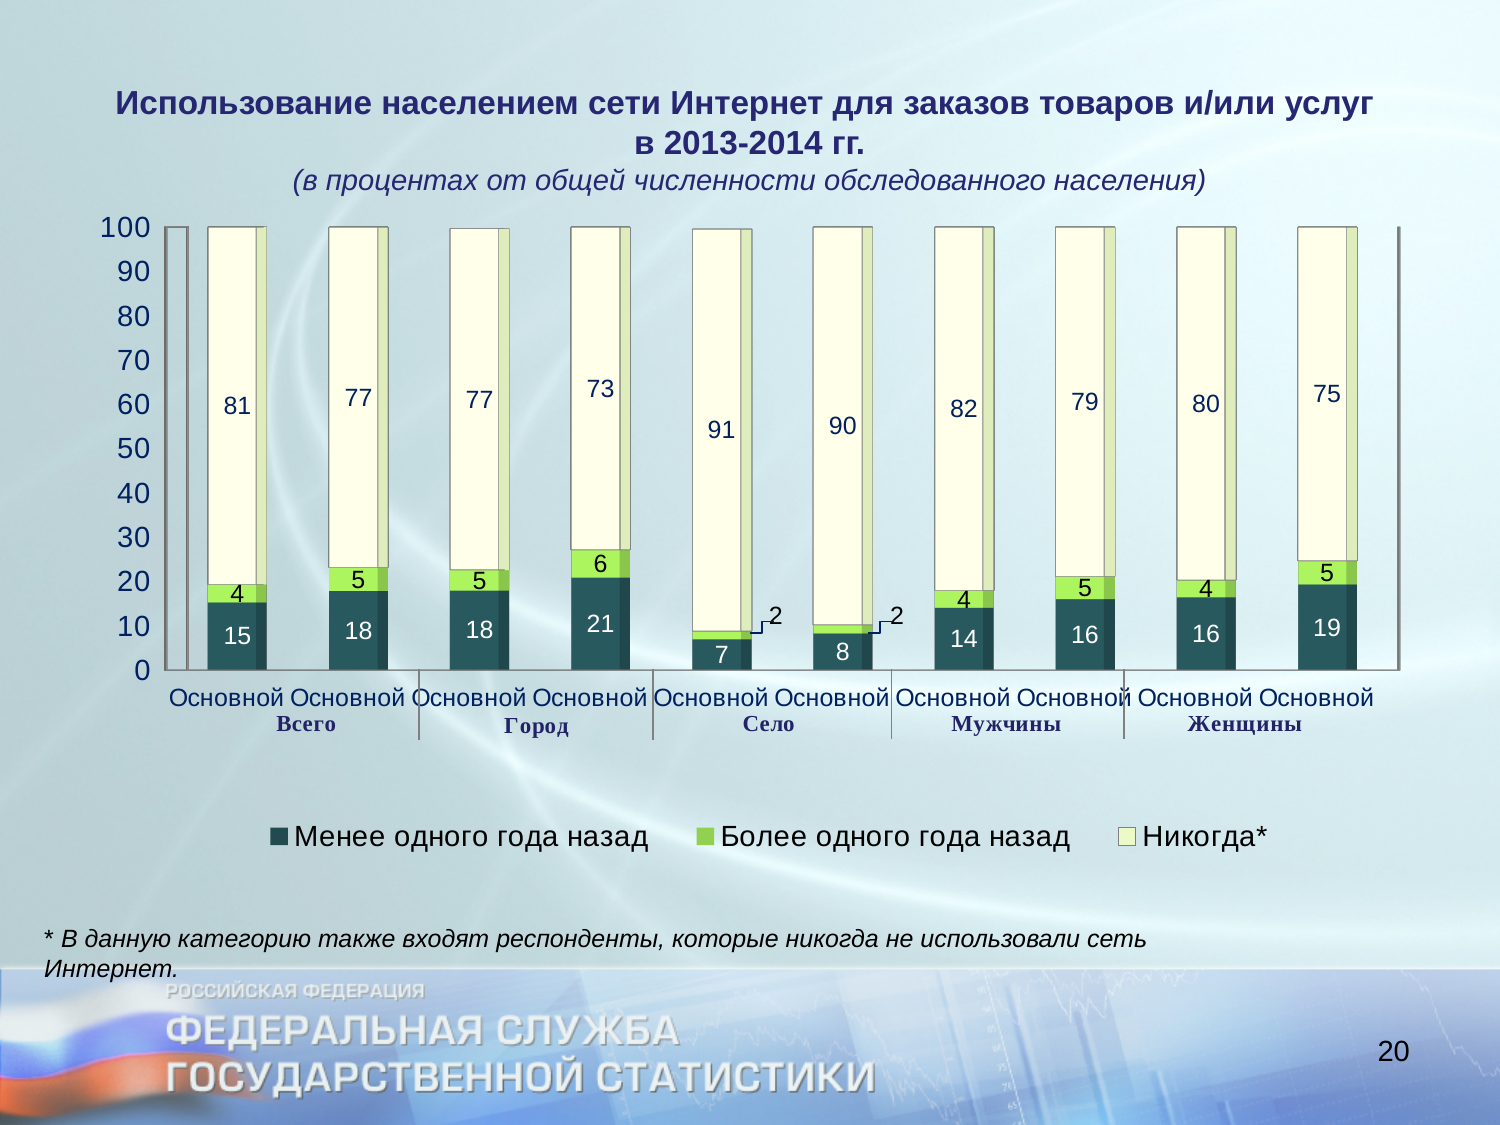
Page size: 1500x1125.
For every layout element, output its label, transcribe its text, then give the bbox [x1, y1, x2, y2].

chart [76, 196, 1424, 882]
slide_number 20 [1074, 1024, 1425, 1103]
text_box [100, 890, 1359, 1093]
title Использование населением сети Интернет для заказов товаров и/или услуг в 2013-2014 гг. (в процентах от общей численности обследованного населения) [75, 45, 1425, 197]
picture [0, 0, 1500, 1125]
text_box * В данную категорию также входят респонденты, которые никогда не использовали сеть Интернет. [29, 915, 1306, 990]
